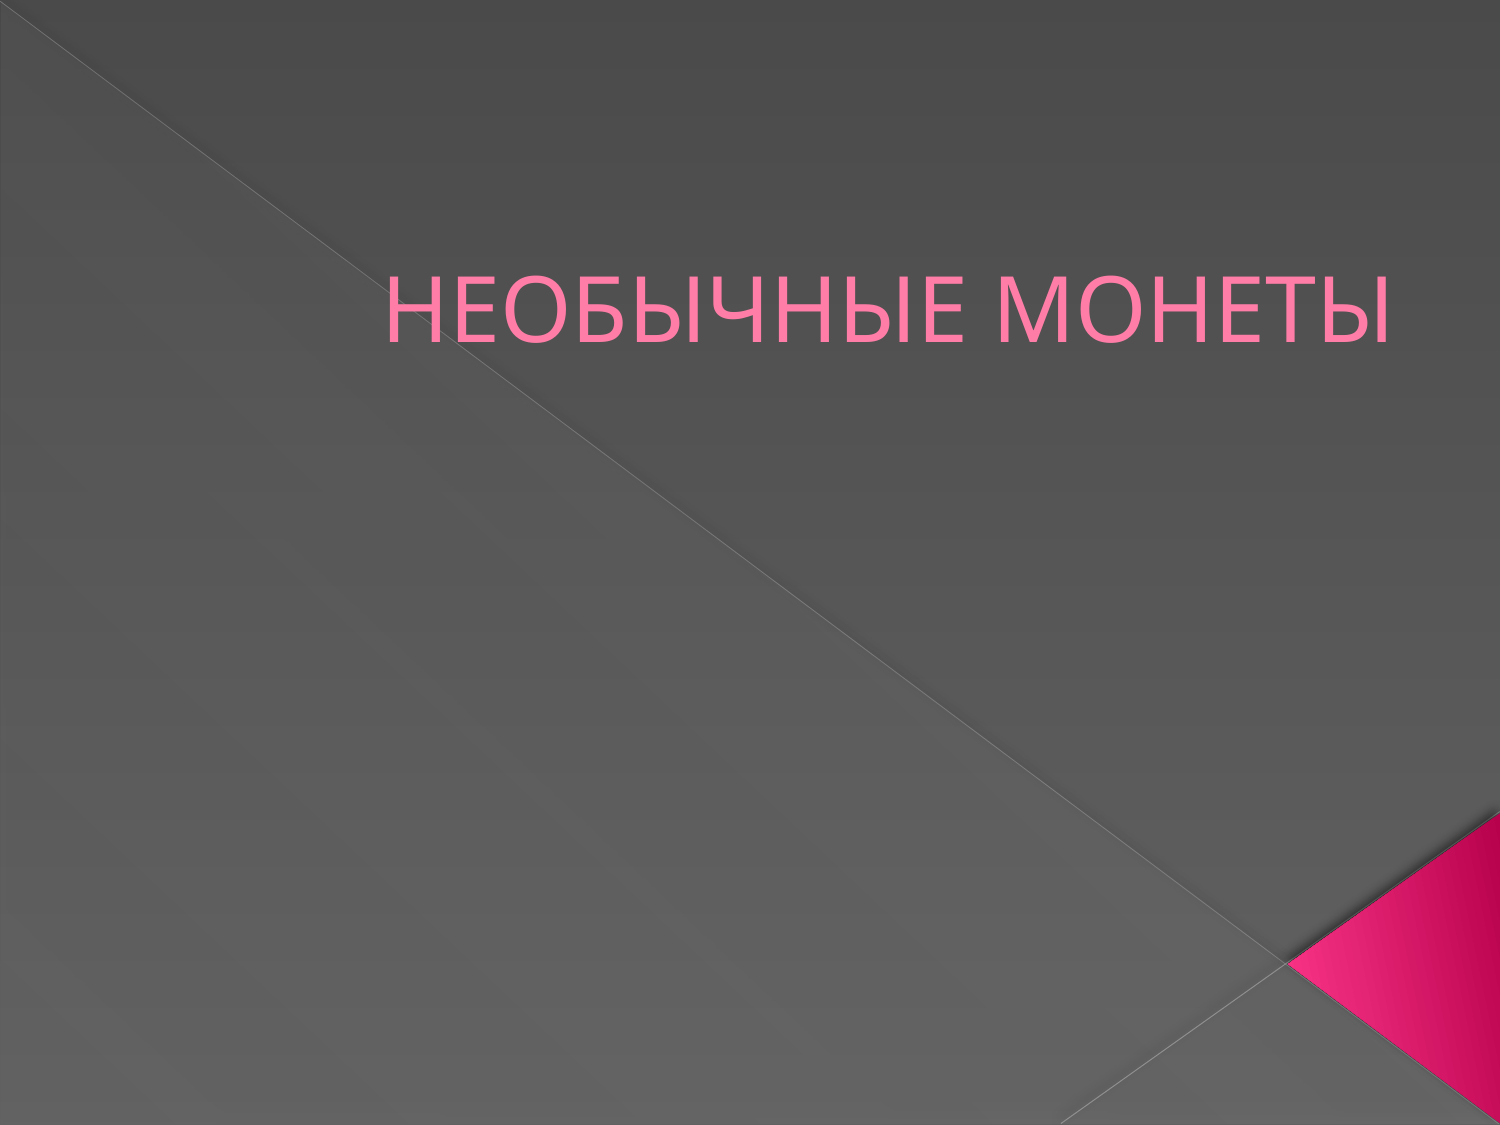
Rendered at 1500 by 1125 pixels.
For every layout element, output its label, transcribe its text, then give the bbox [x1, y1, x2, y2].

title НЕОБЫЧНЫЕ МОНЕТЫ [88, 127, 1412, 369]
